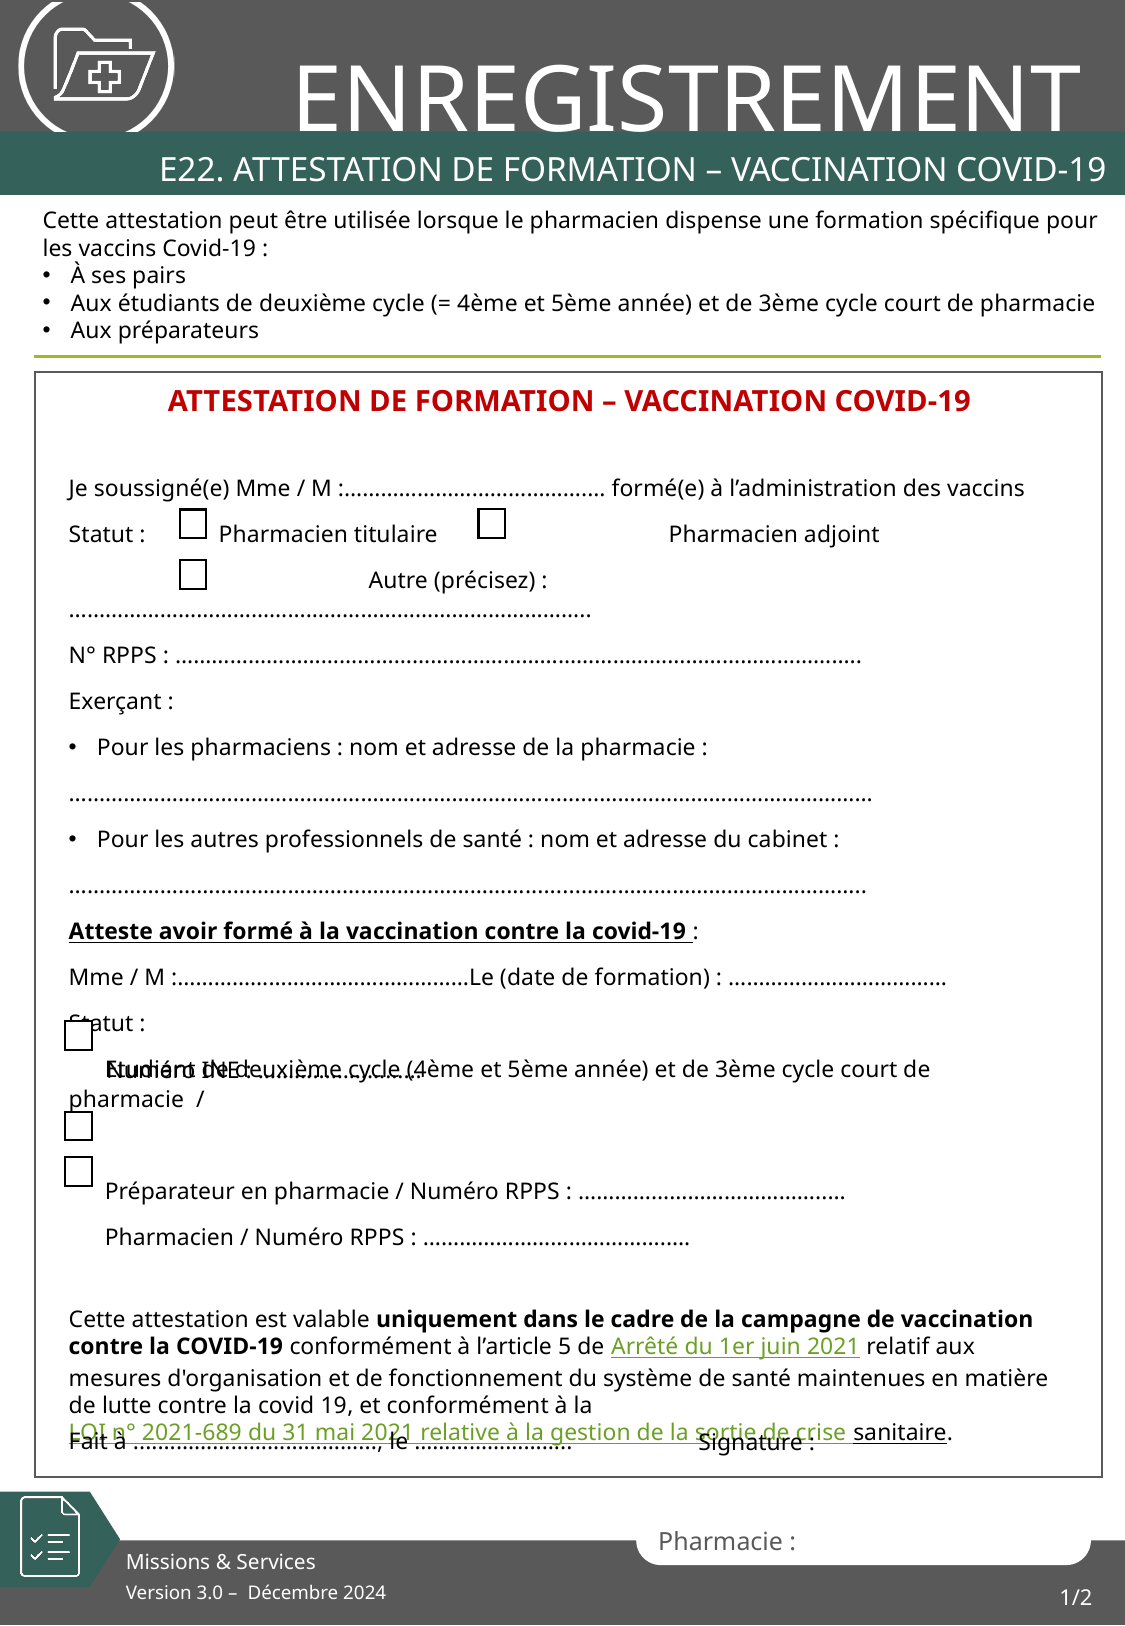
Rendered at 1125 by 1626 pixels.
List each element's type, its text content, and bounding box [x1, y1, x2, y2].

picture [20, 1496, 80, 1577]
text_box Cette attestation peut être utilisée lorsque le pharmacien dispense une formation spécifique pour les vaccins Covid-19 : À ses pairs Aux étudiants de deuxième cycle (= 4ème et 5ème année) et de 3ème cycle court de pharmacie Aux préparateurs [27, 198, 1115, 351]
text_box [34, 371, 1103, 1478]
title E22. ATTESTATION DE FORMATION – Vaccination covid-19 [33, 145, 1123, 197]
text_box 1/2 [1030, 1570, 1122, 1623]
picture [18, 2, 175, 132]
